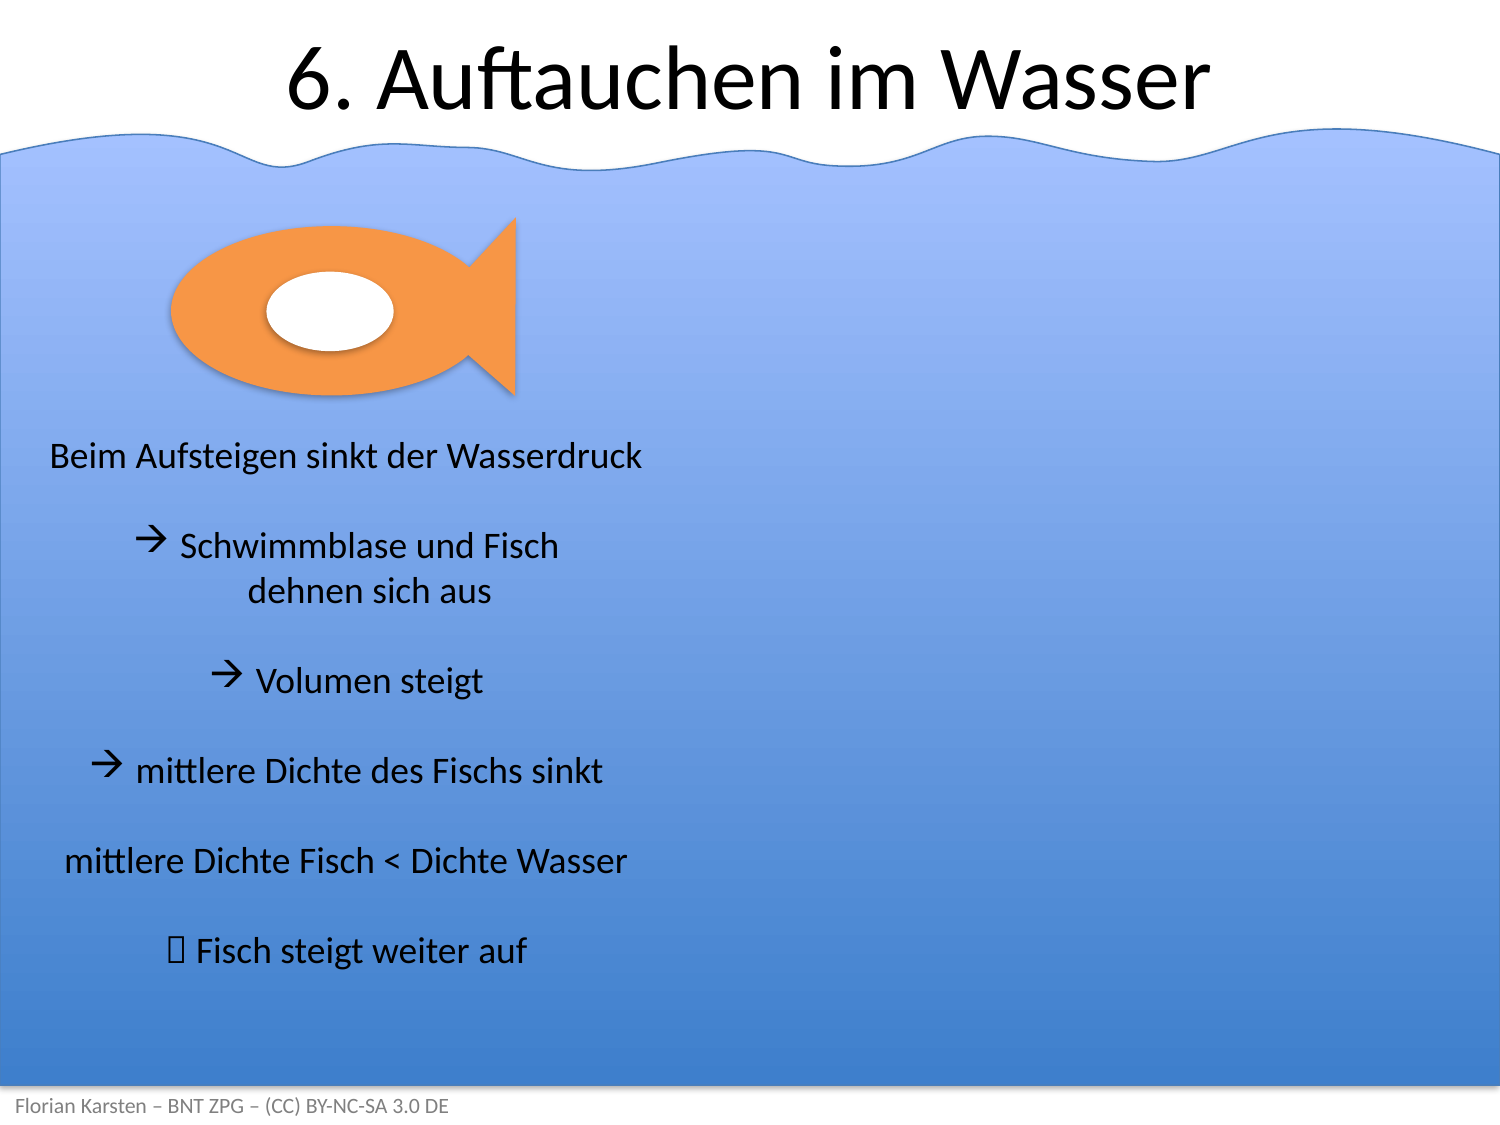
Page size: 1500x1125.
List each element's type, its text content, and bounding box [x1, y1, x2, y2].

text_box [170, 216, 517, 397]
text_box Beim Aufsteigen sinkt der Wasserdruck Schwimmblase und Fisch dehnen sich aus Volumen steigt mittlere Dichte des Fischs sinkt mittlere Dichte Fisch < Dichte Wasser  Fisch steigt weiter auf [34, 424, 658, 1024]
text_box [265, 270, 395, 352]
footer Florian Karsten – BNT ZPG – (CC) BY-NC-SA 3.0 DE [0, 1085, 1192, 1125]
title 6. Auftauchen im Wasser [0, 0, 1500, 146]
